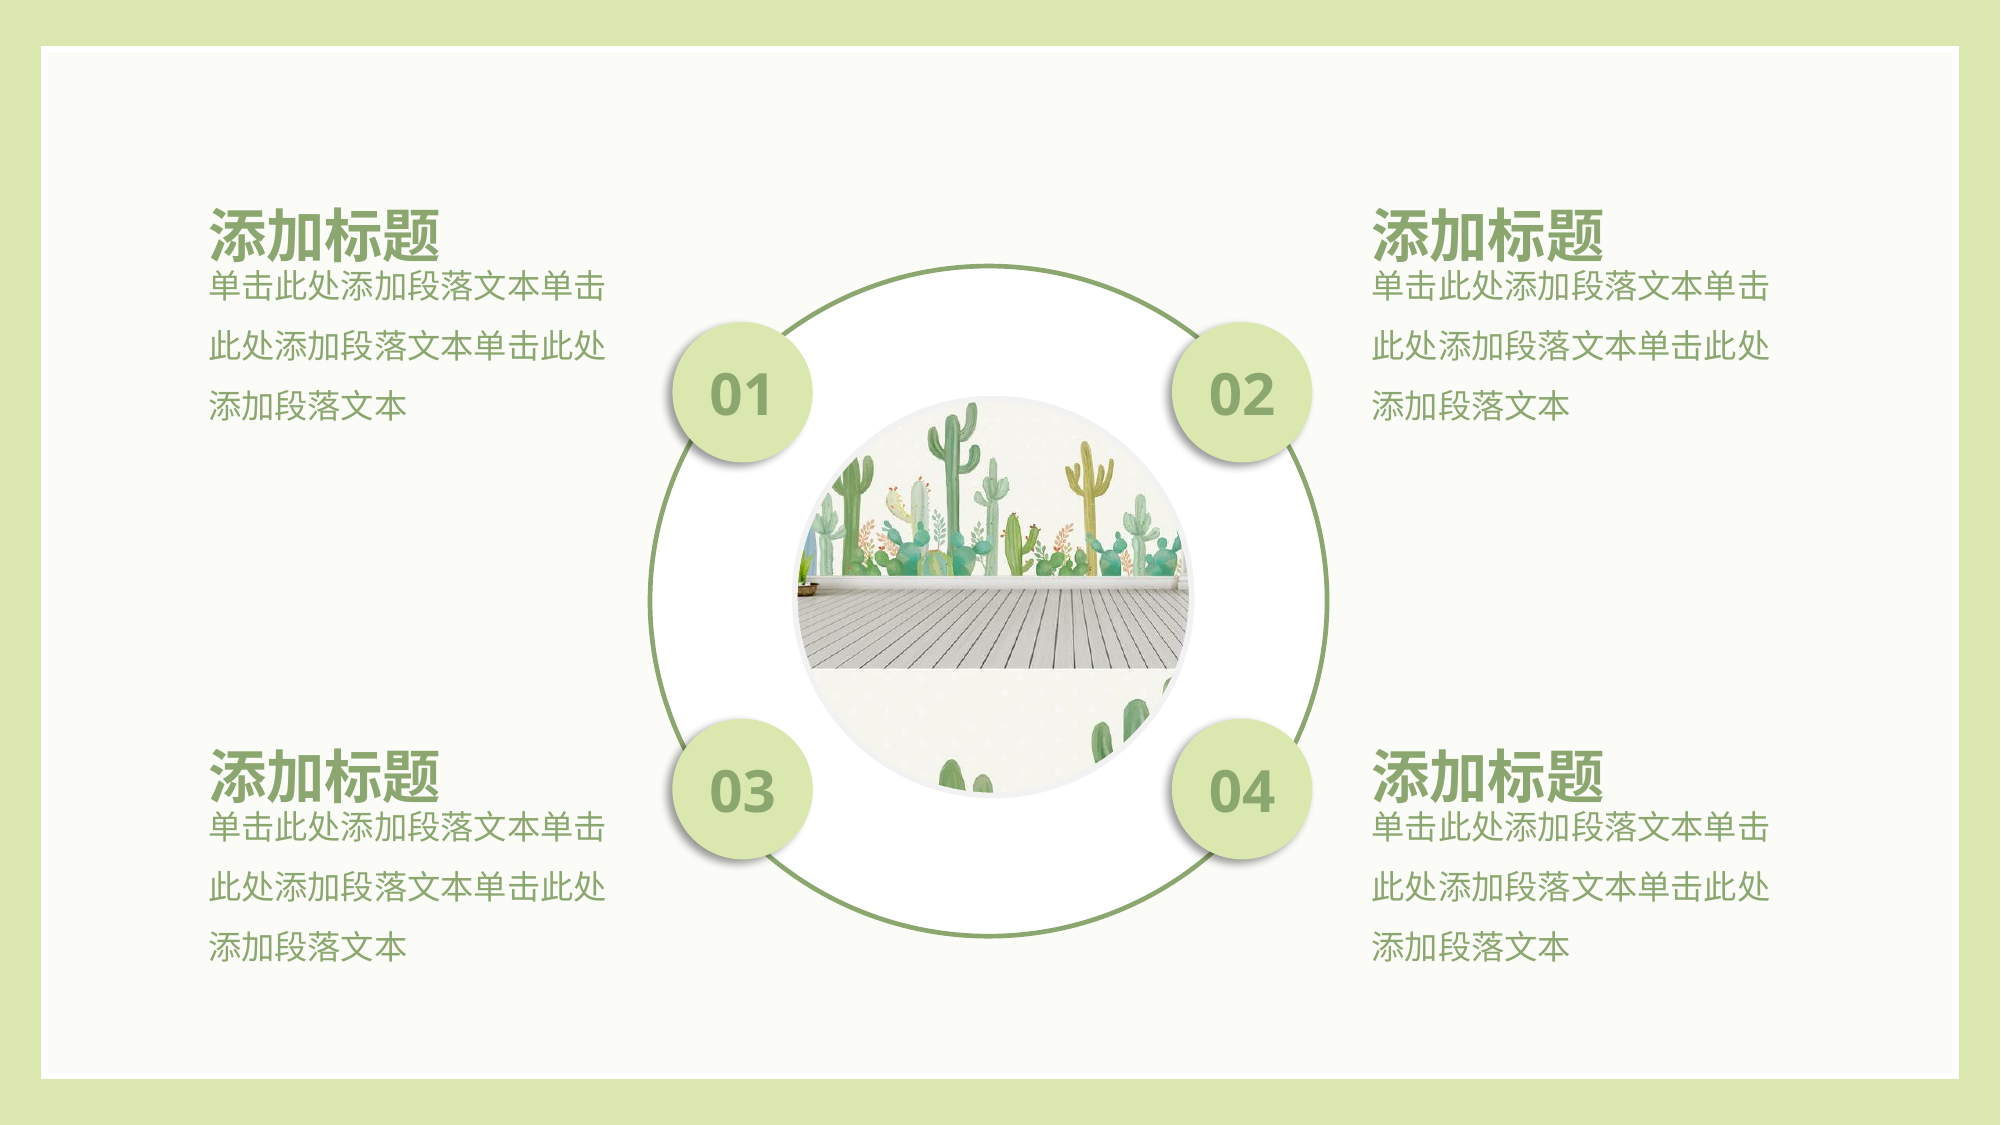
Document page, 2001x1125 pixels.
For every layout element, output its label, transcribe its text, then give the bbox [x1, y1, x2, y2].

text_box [193, 697, 650, 976]
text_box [1356, 156, 1792, 435]
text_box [1356, 697, 1792, 976]
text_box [193, 156, 650, 435]
text_box [793, 397, 1193, 797]
text_box 04 [1170, 717, 1314, 861]
text_box 03 [671, 717, 814, 861]
text_box 02 [1170, 321, 1314, 464]
text_box 01 [671, 321, 814, 464]
text_box [648, 265, 1329, 938]
